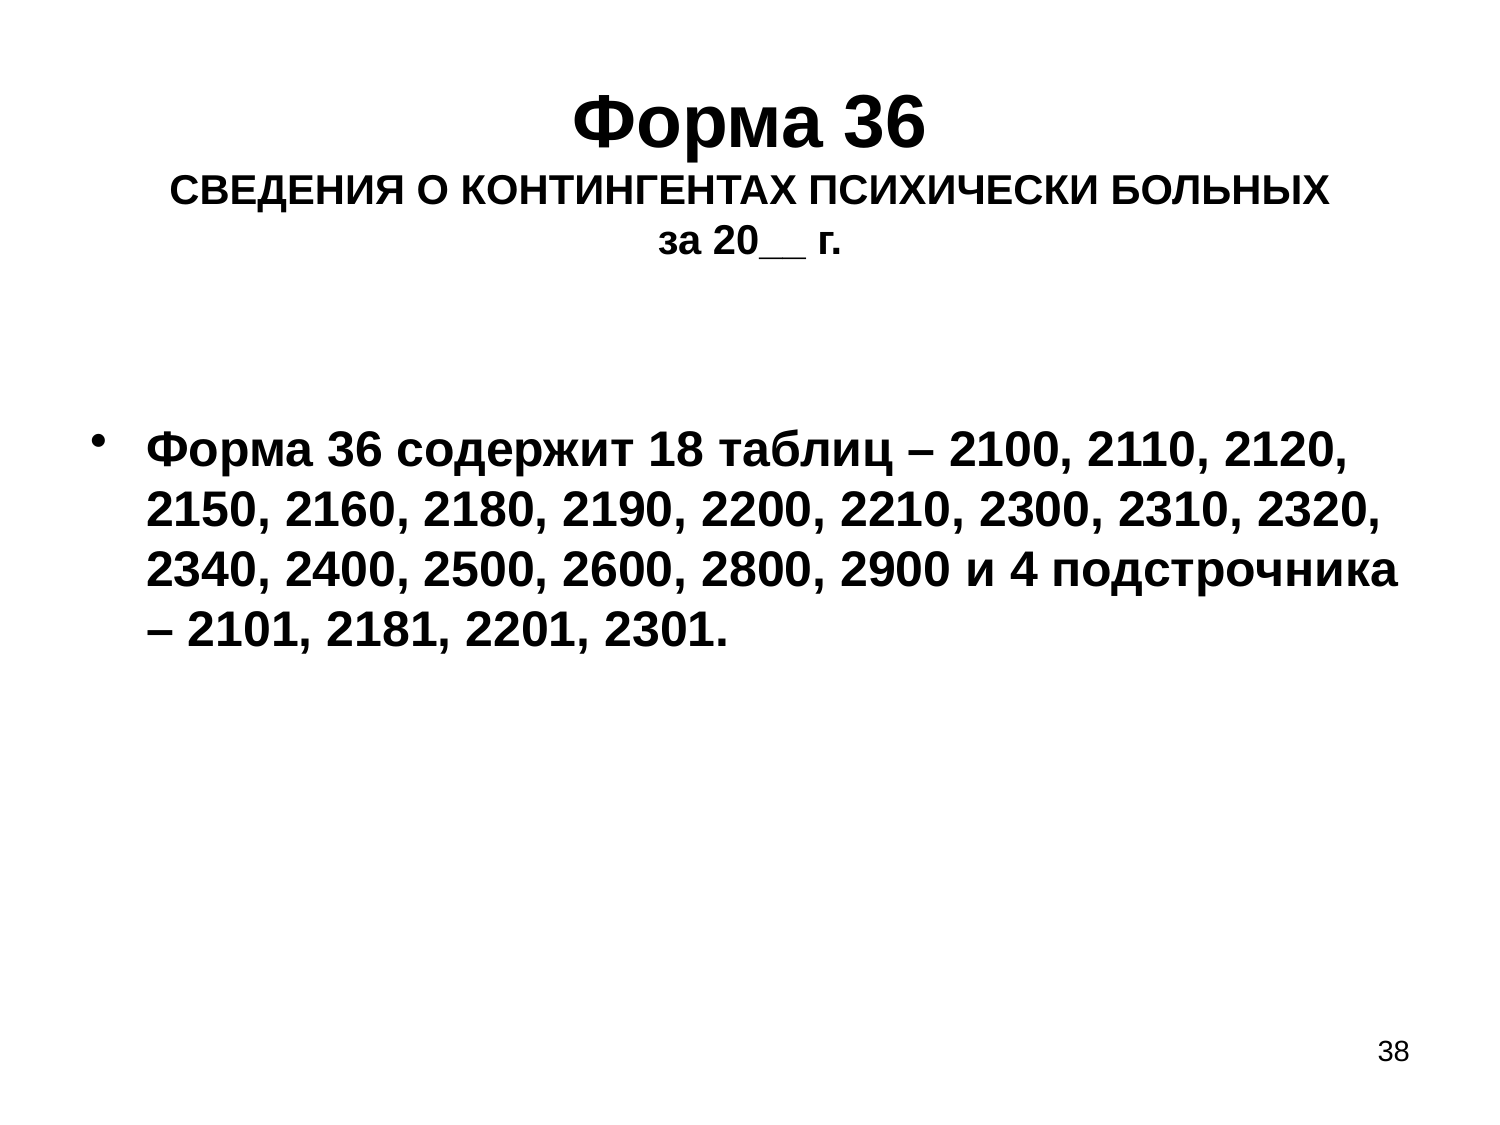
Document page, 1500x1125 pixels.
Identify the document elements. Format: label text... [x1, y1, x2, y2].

slide_number 38 [1074, 1024, 1425, 1103]
title Форма 36 СВЕДЕНИЯ О КОНТИНГЕНТАХ ПСИХИЧЕСКИ БОЛЬНЫХ за 20__ г. [74, 60, 1426, 275]
list Форма 36 содержит 18 таблиц – 2100, 2110, 2120, 2150, 2160, 2180, 2190, 2200, 2210, 2300, 2310, 2320, 2340, 2400, 2500, 2600, 2800, 2900 и 4 подстрочника – 2101, 2181, 2201, 2301. [74, 318, 1426, 1006]
